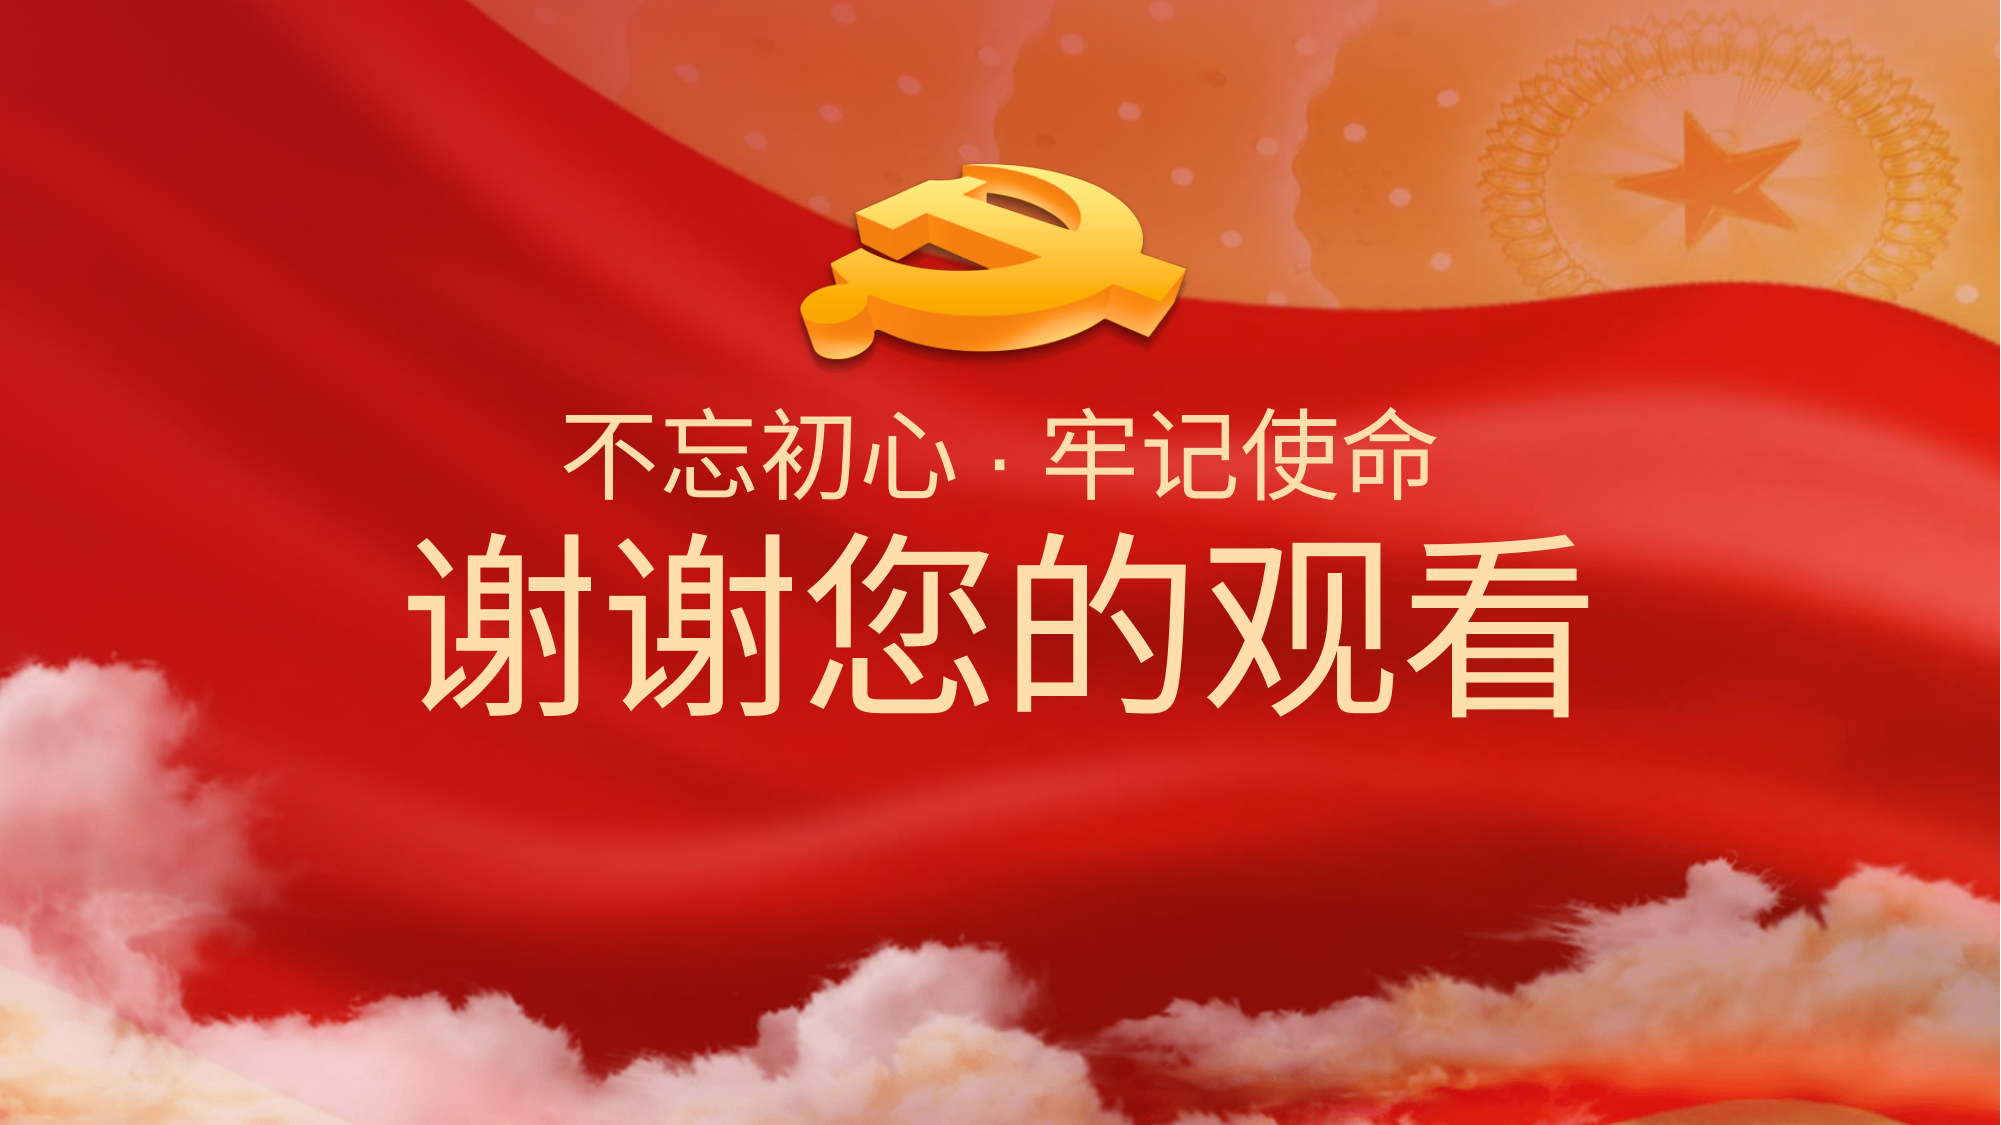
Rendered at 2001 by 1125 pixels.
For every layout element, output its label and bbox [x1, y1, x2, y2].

picture [0, 0, 2000, 1125]
text_box [190, 384, 1810, 625]
